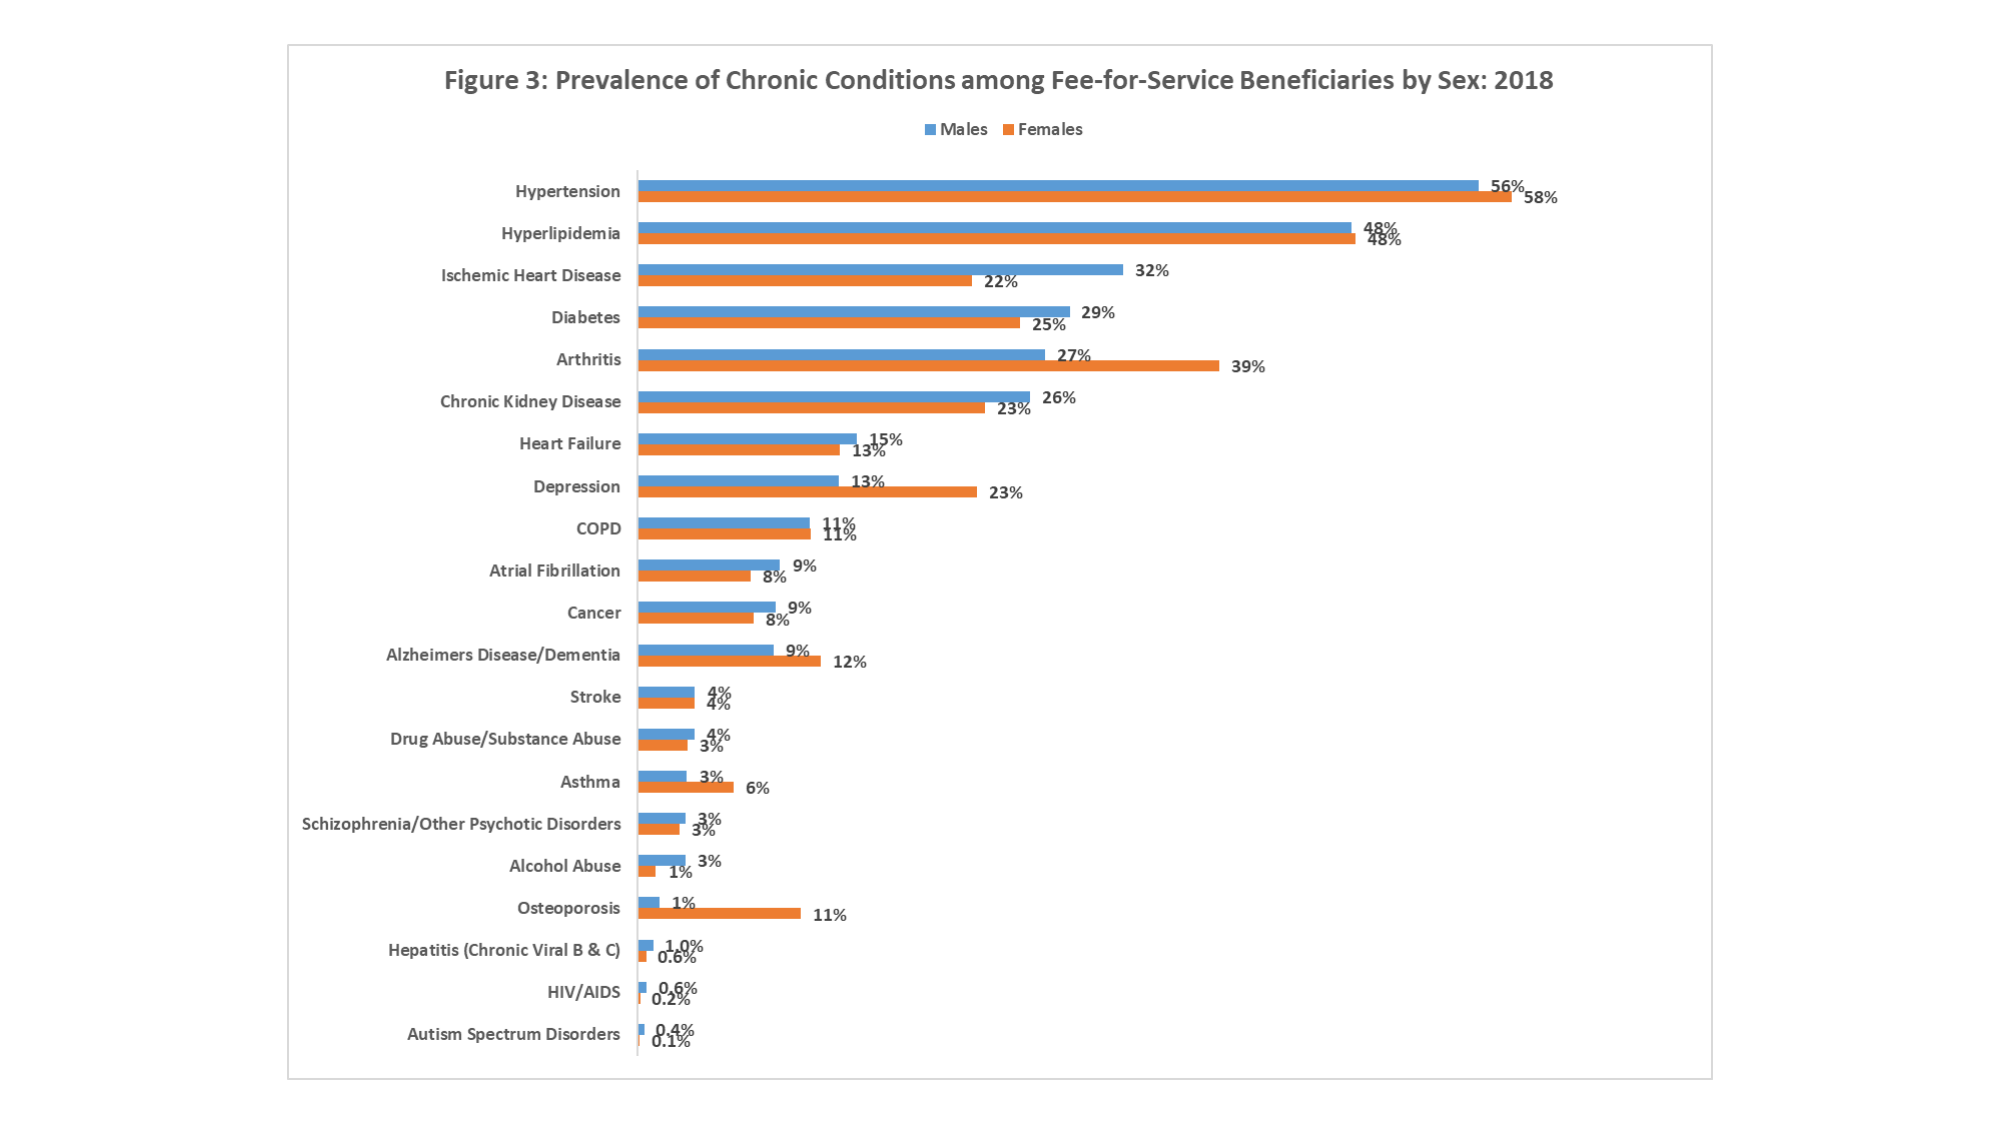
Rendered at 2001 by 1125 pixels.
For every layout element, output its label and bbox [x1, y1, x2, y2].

picture [287, 44, 1713, 1080]
